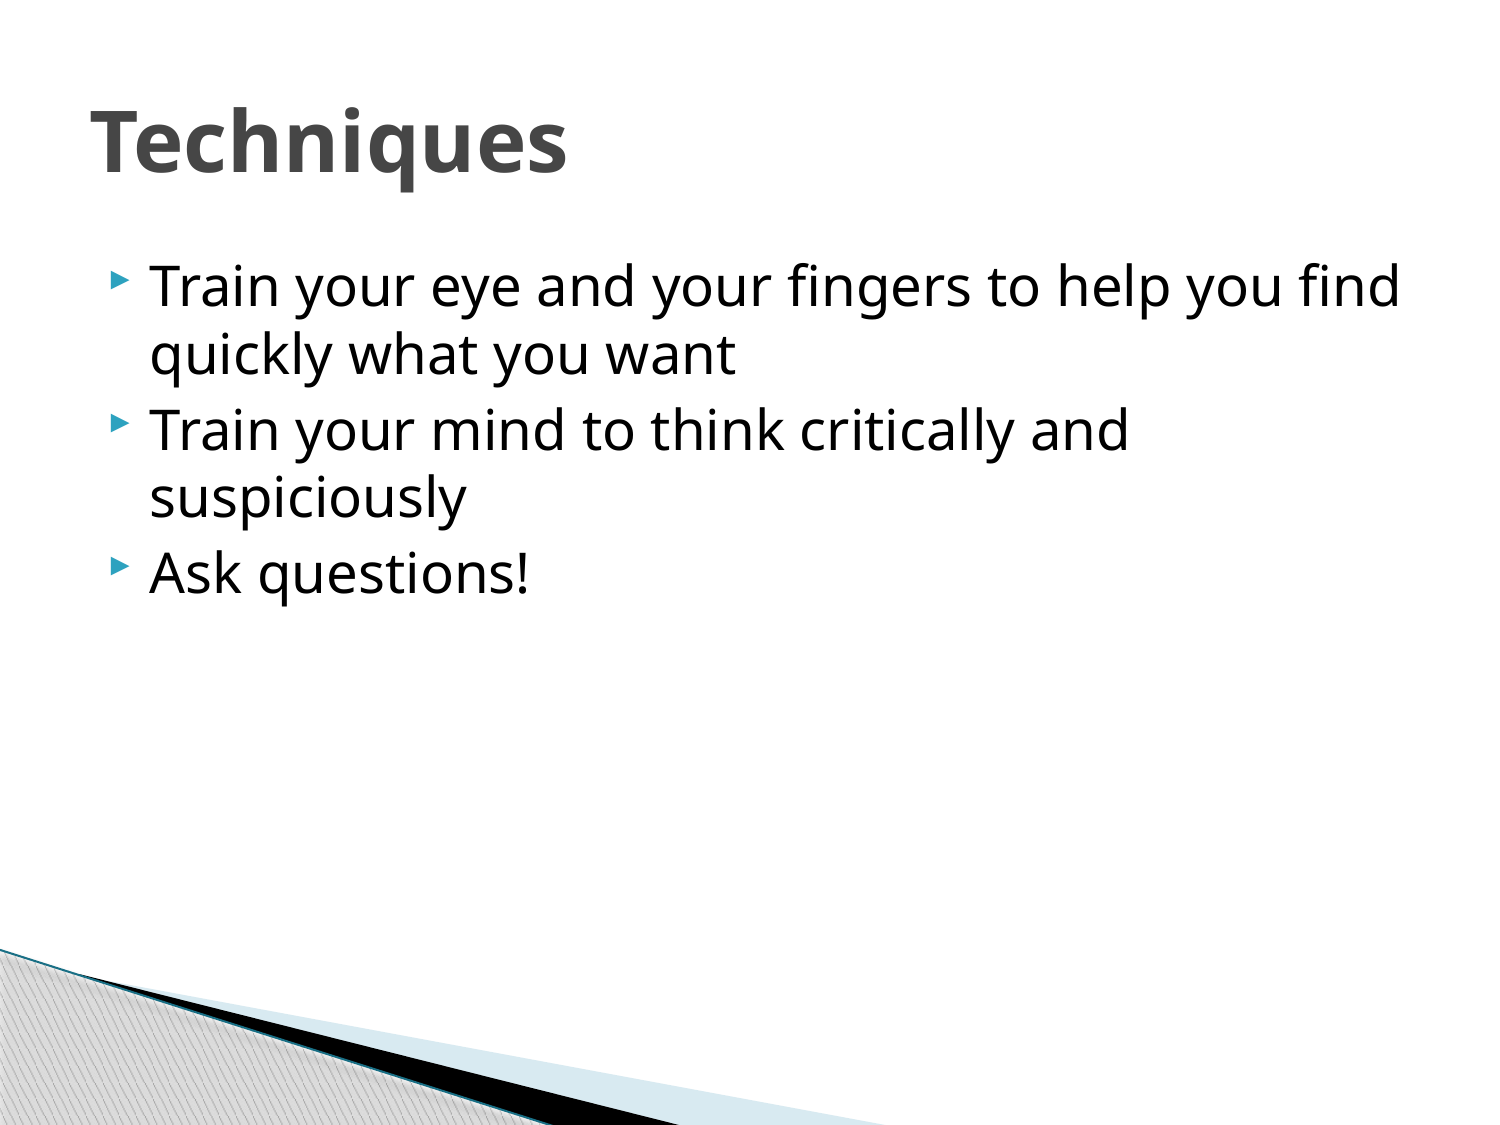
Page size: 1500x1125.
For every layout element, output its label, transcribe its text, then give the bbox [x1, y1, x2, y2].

list Train your eye and your fingers to help you find quickly what you want Train your mind to think critically and suspiciously Ask questions! [75, 243, 1425, 986]
title Techniques [75, 45, 1425, 233]
